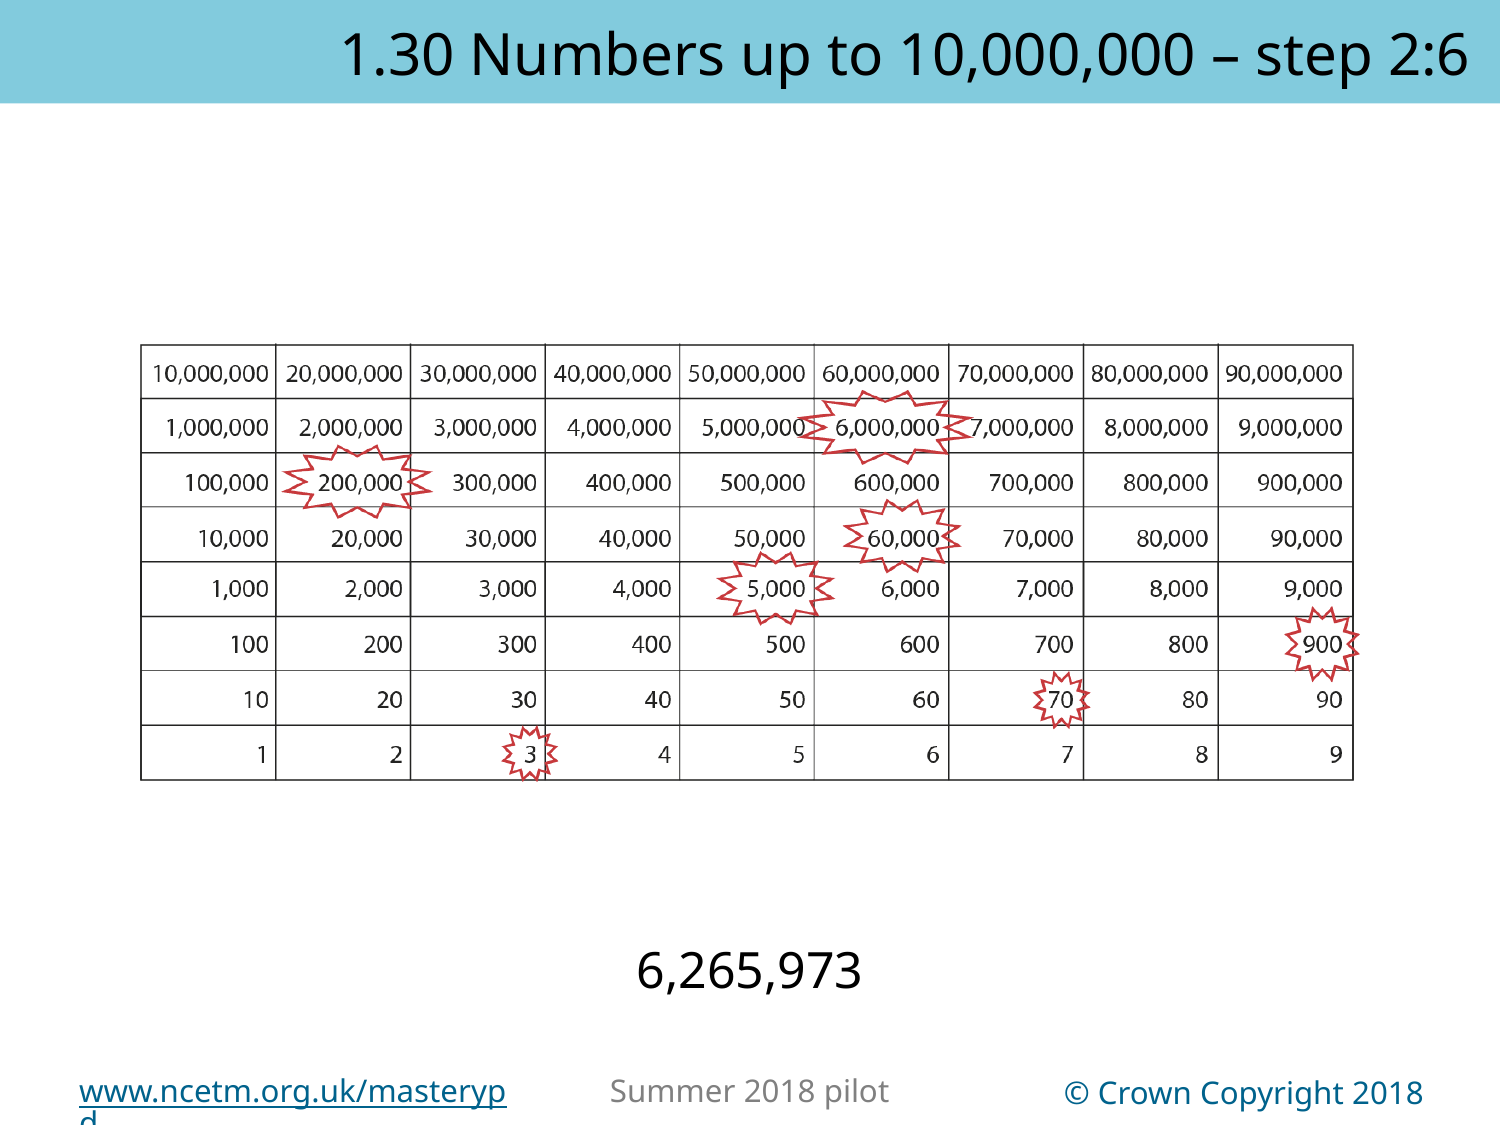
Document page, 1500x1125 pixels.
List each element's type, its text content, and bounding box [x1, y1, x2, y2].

picture [140, 343, 1360, 782]
list 1.30 Numbers up to 10,000,000 – step 2:6 [0, 0, 1500, 104]
text_box 6,265,973 [621, 937, 879, 1007]
